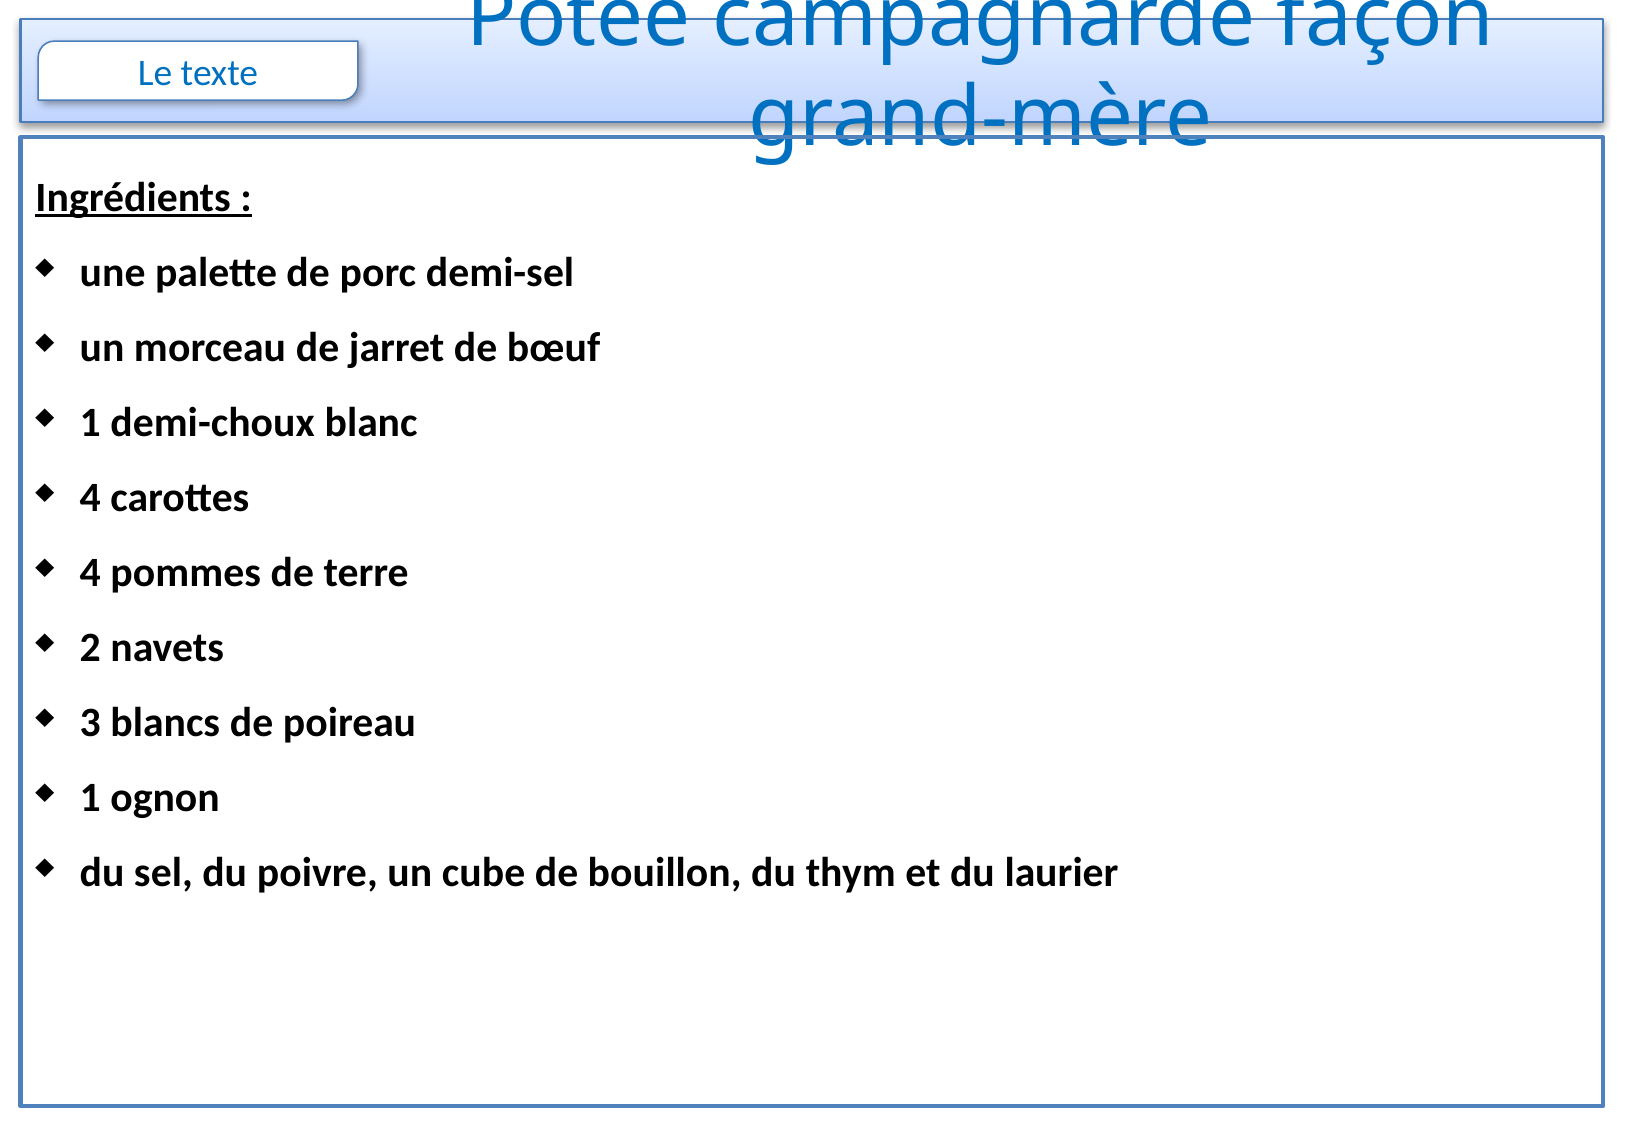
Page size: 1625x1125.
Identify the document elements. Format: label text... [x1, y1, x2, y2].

title Potée campagnarde façon grand-mère [357, 4, 1604, 120]
list Ingrédients : une palette de porc demi-sel un morceau de jarret de bœuf 1 demi-choux blanc 4 carottes 4 pommes de terre 2 navets 3 blancs de poireau 1 ognon du sel, du poivre, un cube de bouillon, du thym et du laurier [18, 135, 1605, 1108]
